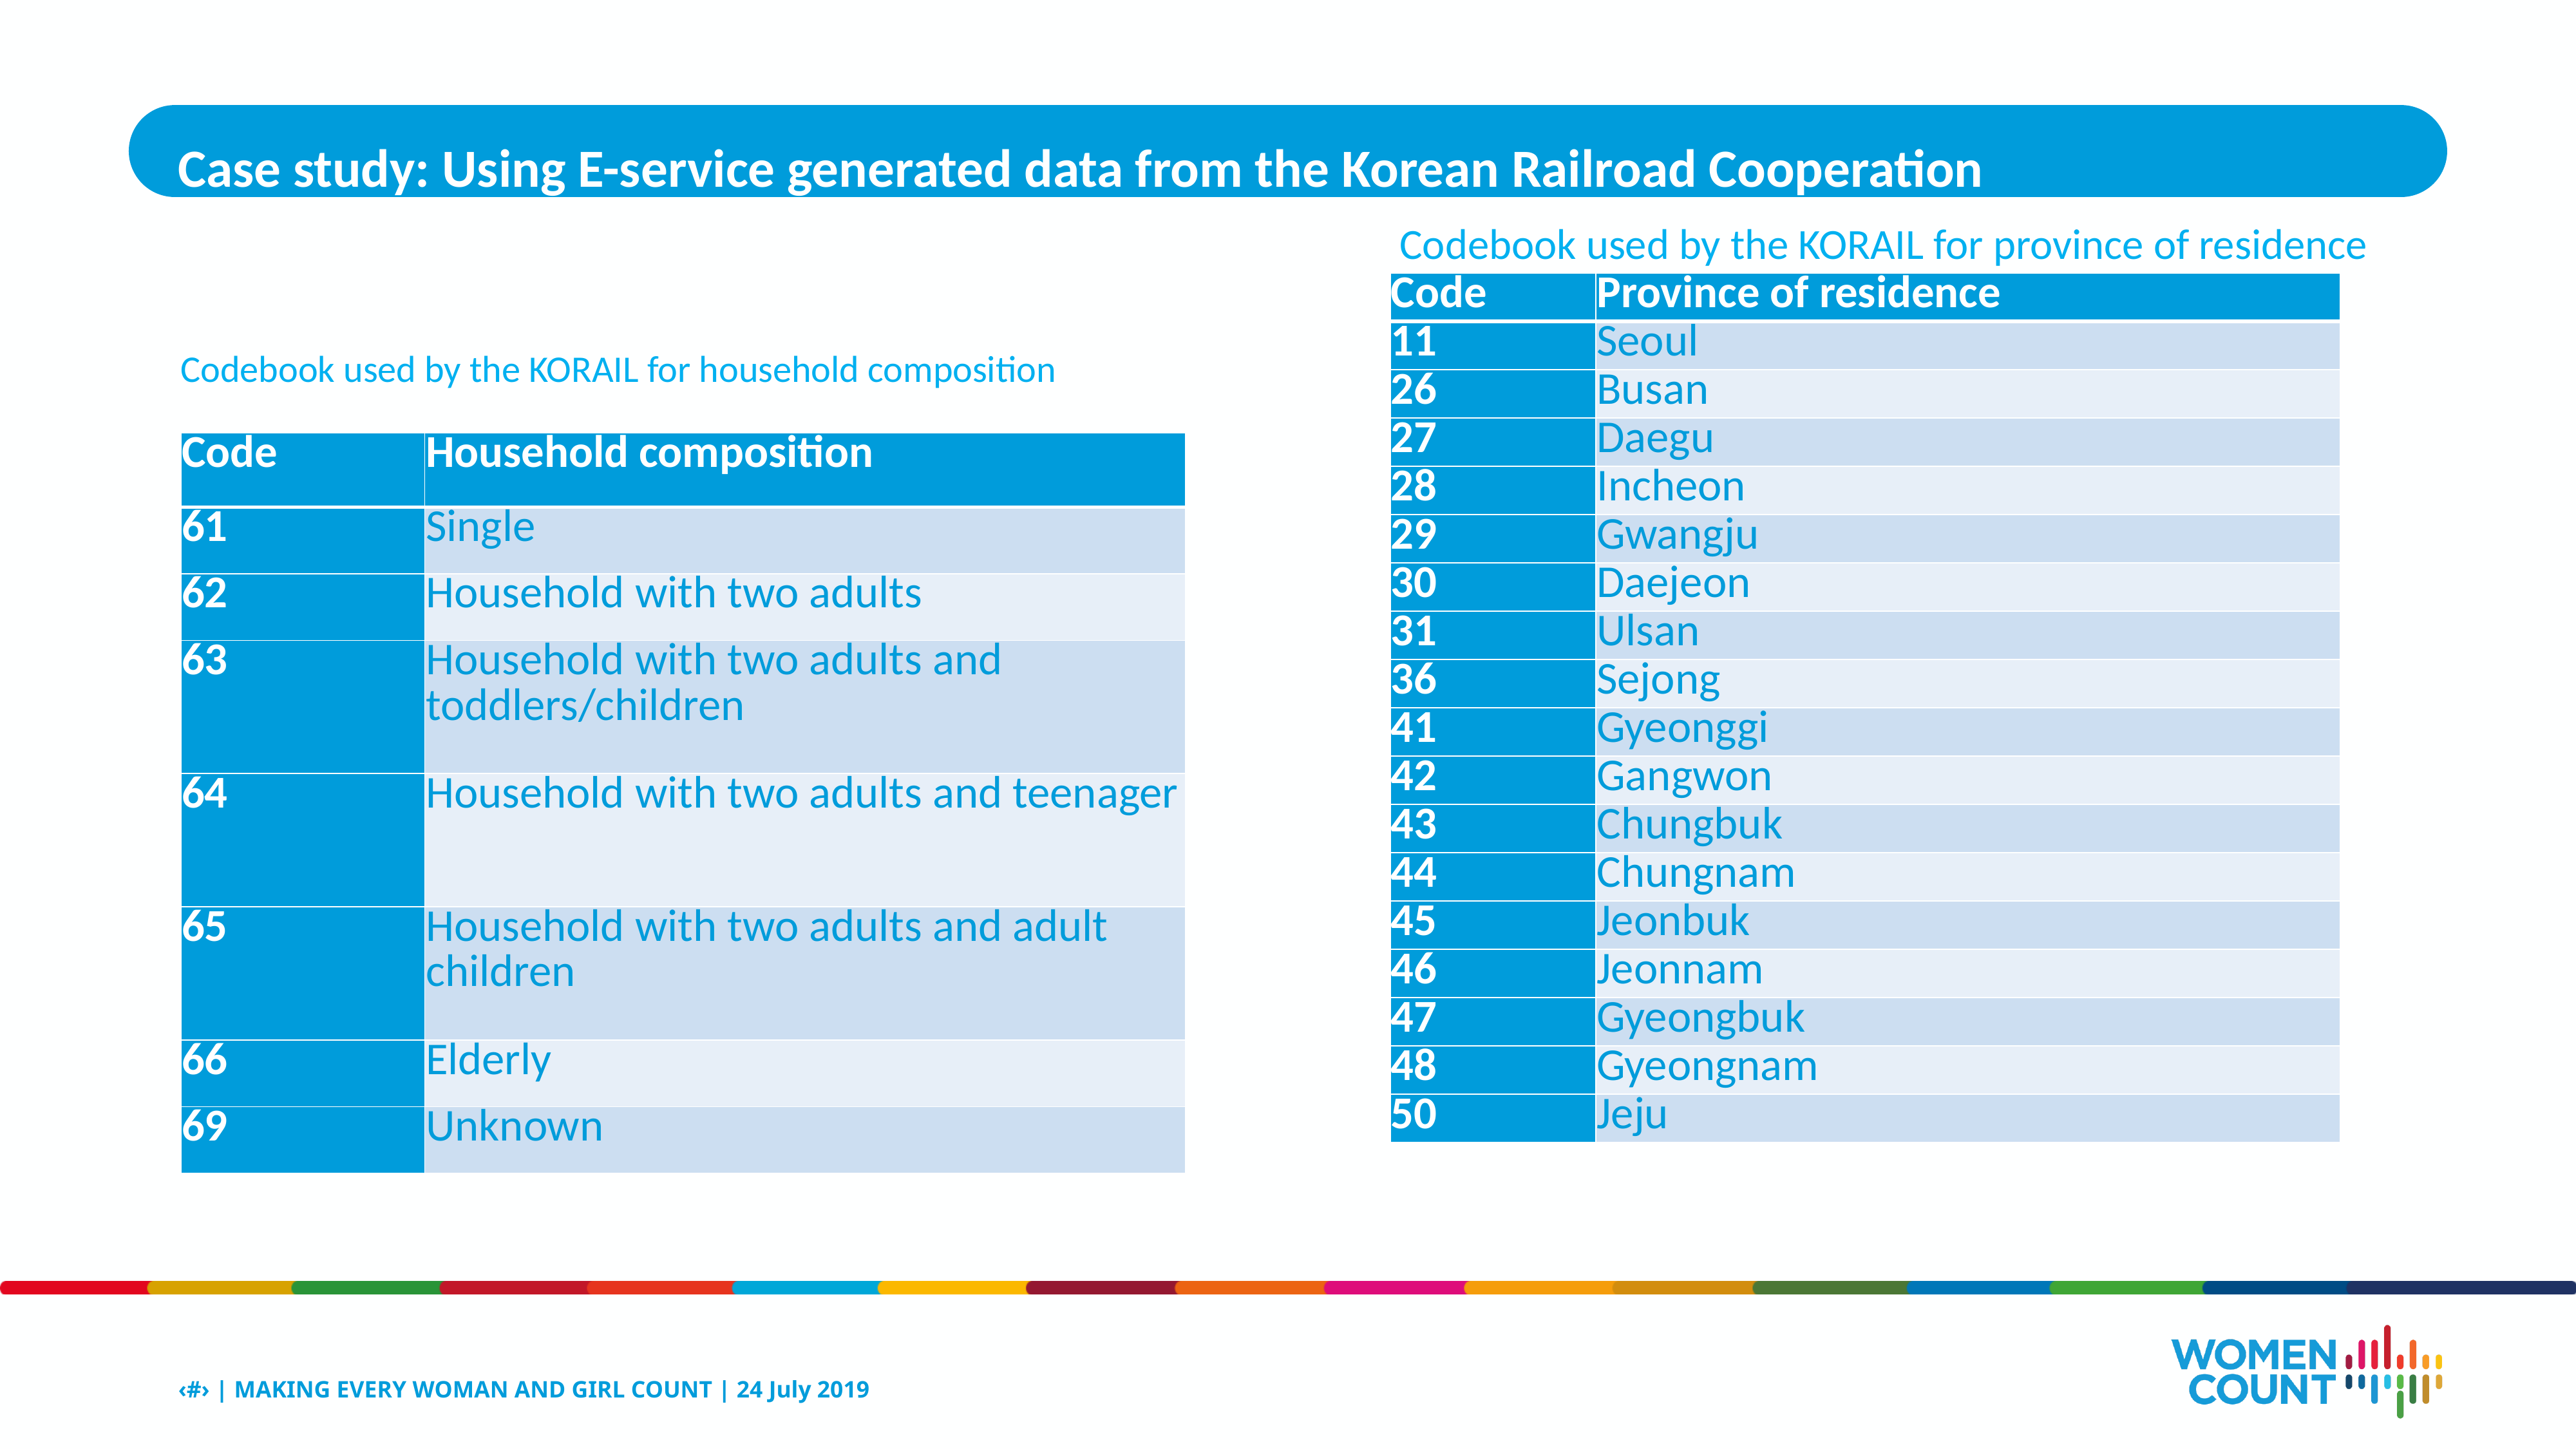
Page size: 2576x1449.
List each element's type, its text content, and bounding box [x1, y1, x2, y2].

table_cell Chungbuk [1596, 805, 2340, 852]
text_box Codebook used by the KORAIL for province of residence [1390, 211, 2576, 272]
table_cell 62 [182, 574, 424, 640]
table_cell Gyeongbuk [1596, 998, 2340, 1045]
table_cell 44 [1391, 853, 1595, 900]
table_cell Elderly [425, 1041, 1185, 1106]
table_header Code [1391, 274, 1595, 319]
table_cell Jeonnam [1596, 950, 2340, 997]
table_cell 65 [182, 907, 424, 1039]
table_cell 48 [1391, 1046, 1595, 1094]
table_cell 66 [182, 1041, 424, 1106]
table_cell Jeju [1596, 1095, 2340, 1142]
table_cell 47 [1391, 998, 1595, 1045]
table_cell Gangwon [1596, 757, 2340, 804]
table_cell Unknown [425, 1107, 1185, 1173]
table_cell Household with two adults and teenager [425, 774, 1185, 906]
table_cell Gyeonggi [1596, 708, 2340, 755]
table_cell 61 [182, 509, 424, 573]
table_cell 36 [1391, 660, 1595, 707]
table_cell 45 [1391, 902, 1595, 949]
table_cell 46 [1391, 950, 1595, 997]
table_cell 42 [1391, 757, 1595, 804]
table_cell 41 [1391, 708, 1595, 755]
table_header Code [182, 433, 424, 506]
table_cell Household with two adults and toddlers/children [425, 641, 1185, 773]
table_cell Chungnam [1596, 853, 2340, 900]
table_cell 43 [1391, 805, 1595, 852]
table_cell 26 [1391, 370, 1595, 417]
table_cell Household with two adults and adult children [425, 907, 1185, 1039]
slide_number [178, 1375, 1553, 1403]
table_cell Gyeongnam [1596, 1046, 2340, 1094]
table_header Province of residence [1596, 274, 2340, 319]
table_cell Daejeon [1596, 564, 2340, 611]
table_cell Single [425, 509, 1185, 573]
table_cell 11 [1391, 323, 1595, 369]
list Case study: Using E-service generated data from the Korean Railroad Cooperation [178, 133, 2421, 199]
table_cell 28 [1391, 467, 1595, 514]
table_cell 29 [1391, 515, 1595, 562]
table_cell 30 [1391, 564, 1595, 611]
table_cell 64 [182, 774, 424, 906]
table_cell Seoul [1596, 323, 2340, 369]
table_cell Jeonbuk [1596, 902, 2340, 949]
table_cell 69 [182, 1107, 424, 1173]
list Codebook used by the KORAIL for household composition [180, 345, 1186, 432]
table_cell 50 [1391, 1095, 1595, 1142]
table_cell Busan [1596, 370, 2340, 417]
table_cell 63 [182, 641, 424, 773]
table_header Household composition [425, 433, 1185, 506]
table_cell 27 [1391, 419, 1595, 466]
table_cell 31 [1391, 612, 1595, 659]
table_cell Ulsan [1596, 612, 2340, 659]
table_cell Daegu [1596, 419, 2340, 466]
table_cell Incheon [1596, 467, 2340, 514]
table_cell Sejong [1596, 660, 2340, 707]
table_cell Household with two adults [425, 574, 1185, 640]
table_cell Gwangju [1596, 515, 2340, 562]
